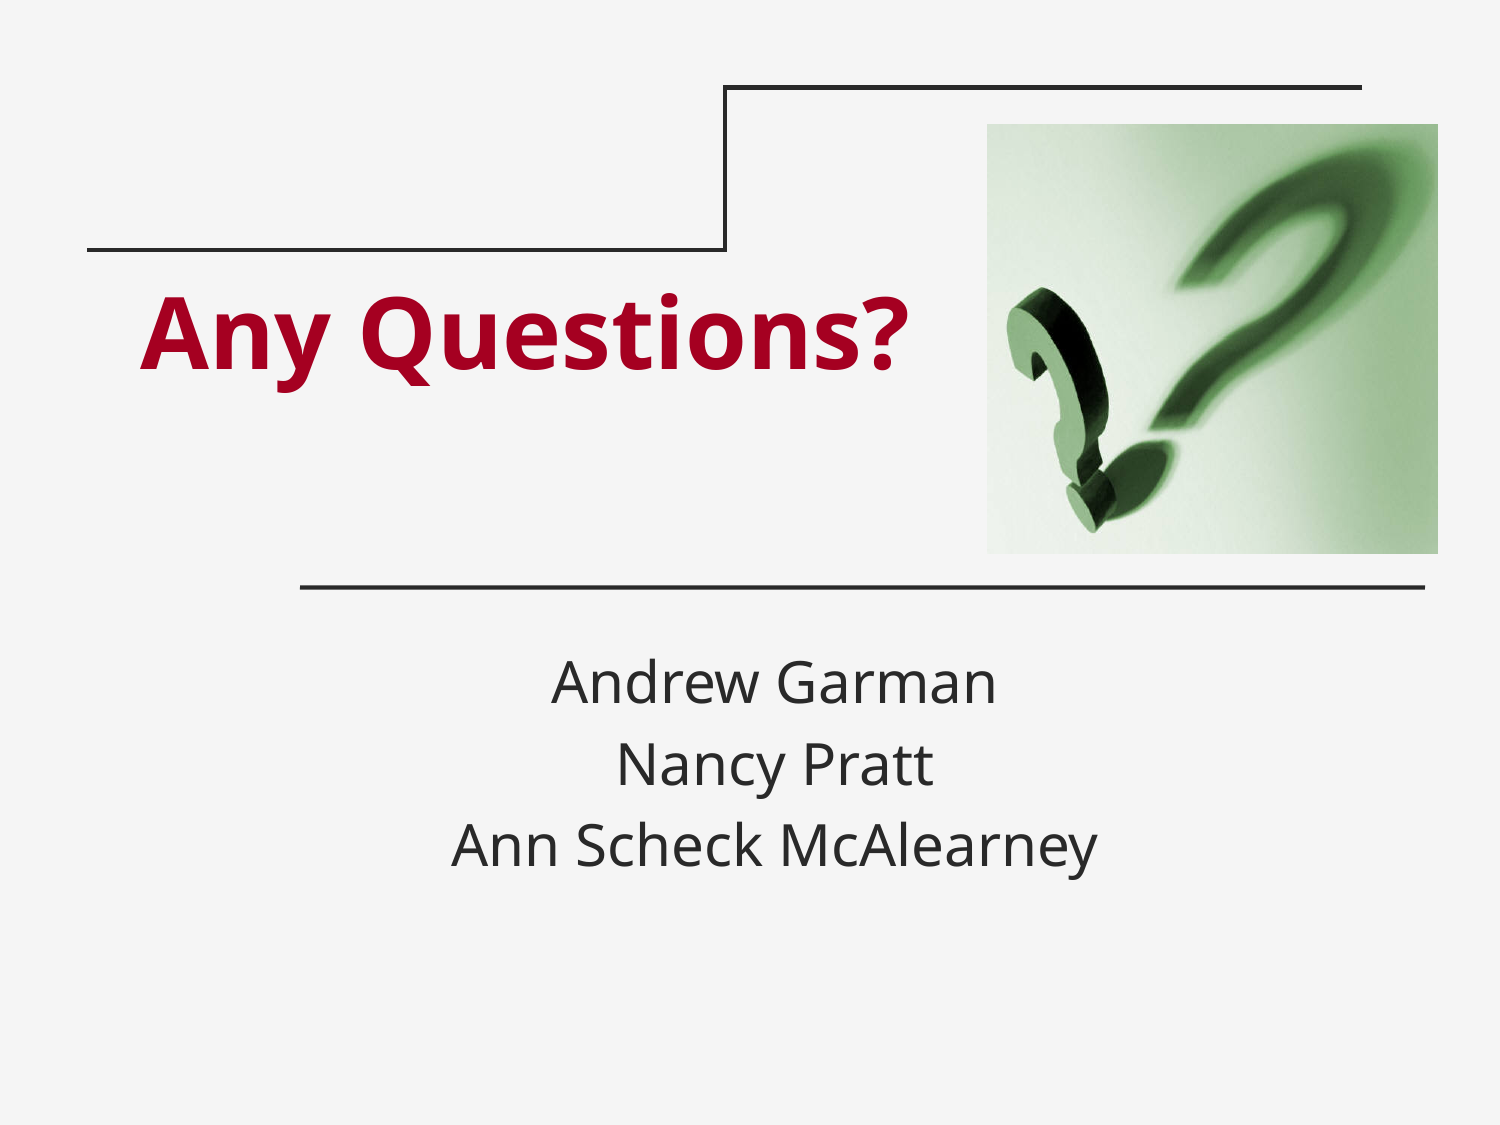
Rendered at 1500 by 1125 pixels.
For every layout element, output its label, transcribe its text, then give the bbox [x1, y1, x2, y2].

picture [987, 124, 1438, 554]
subtitle Andrew Garman Nancy Pratt Ann Scheck McAlearney [249, 637, 1301, 926]
title Any Questions? [124, 187, 982, 398]
